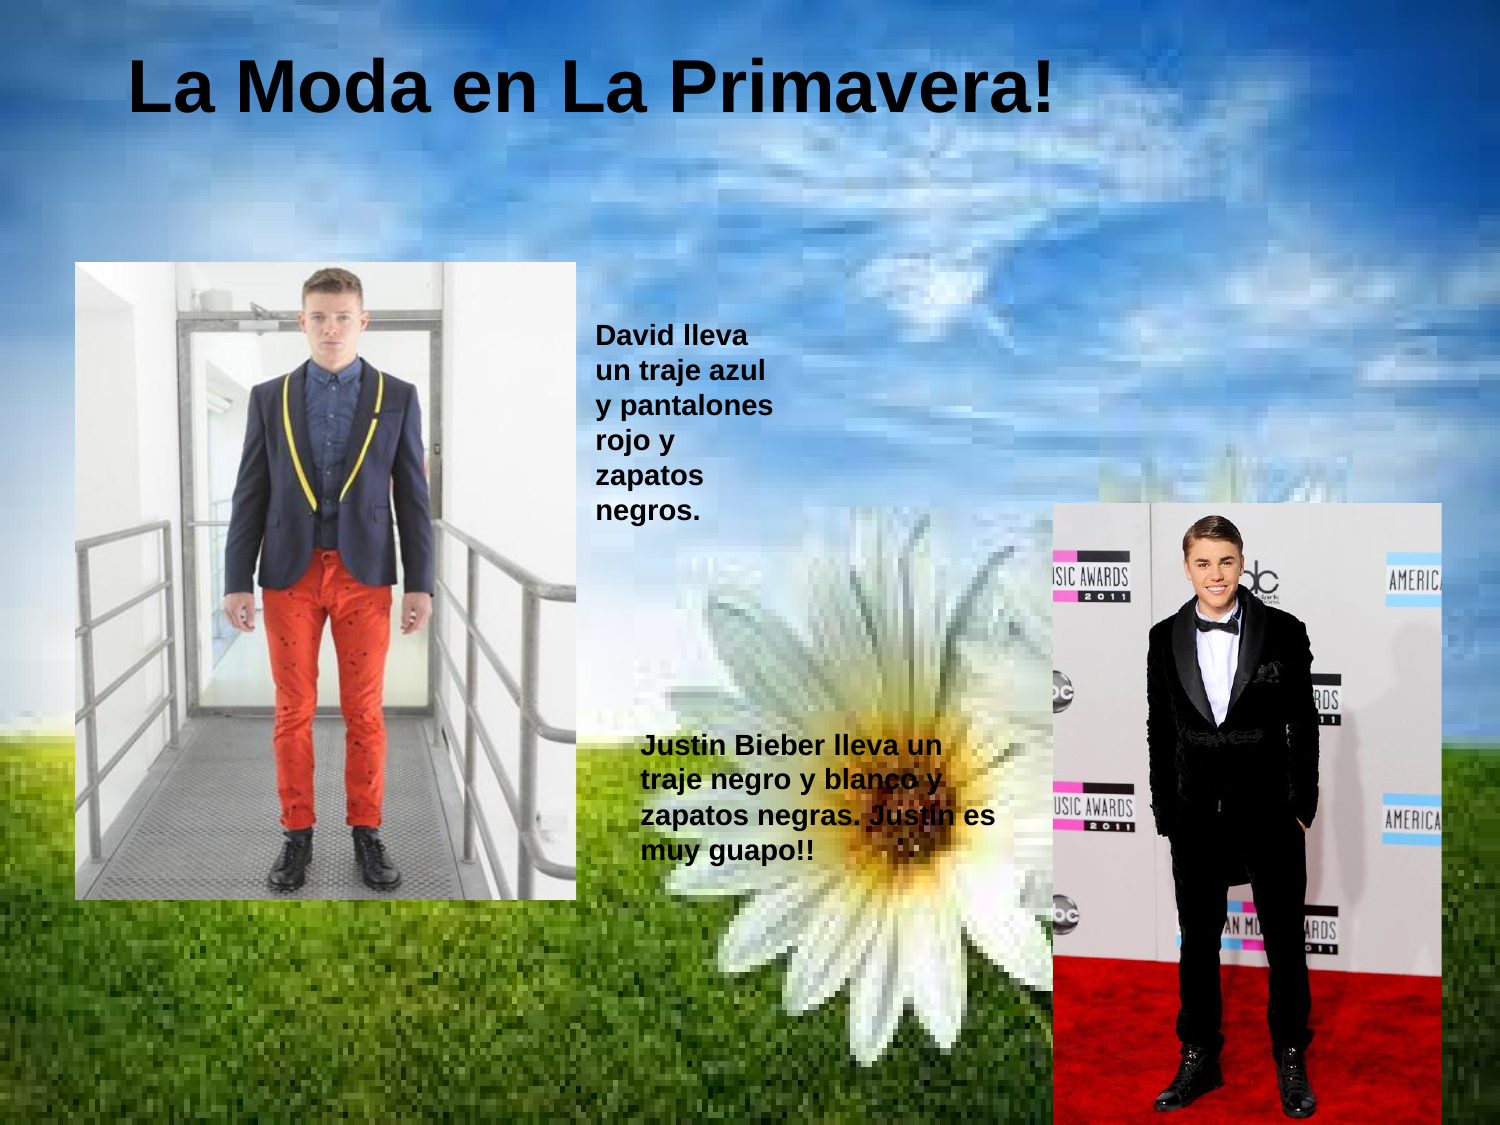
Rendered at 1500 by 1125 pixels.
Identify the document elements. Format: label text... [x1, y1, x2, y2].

picture [0, 0, 1500, 1125]
text_box [75, 262, 577, 900]
text_box [1052, 503, 1442, 1125]
title La Moda en La Primavera! [75, 14, 1425, 233]
text_box [560, 308, 871, 657]
text_box Justin Bieber lleva un traje negro y blanco y zapatos negras. Justin es muy guapo!! [625, 710, 1026, 881]
text_box David lleva un traje azul y pantalones rojo y zapatos negros. [580, 301, 804, 542]
